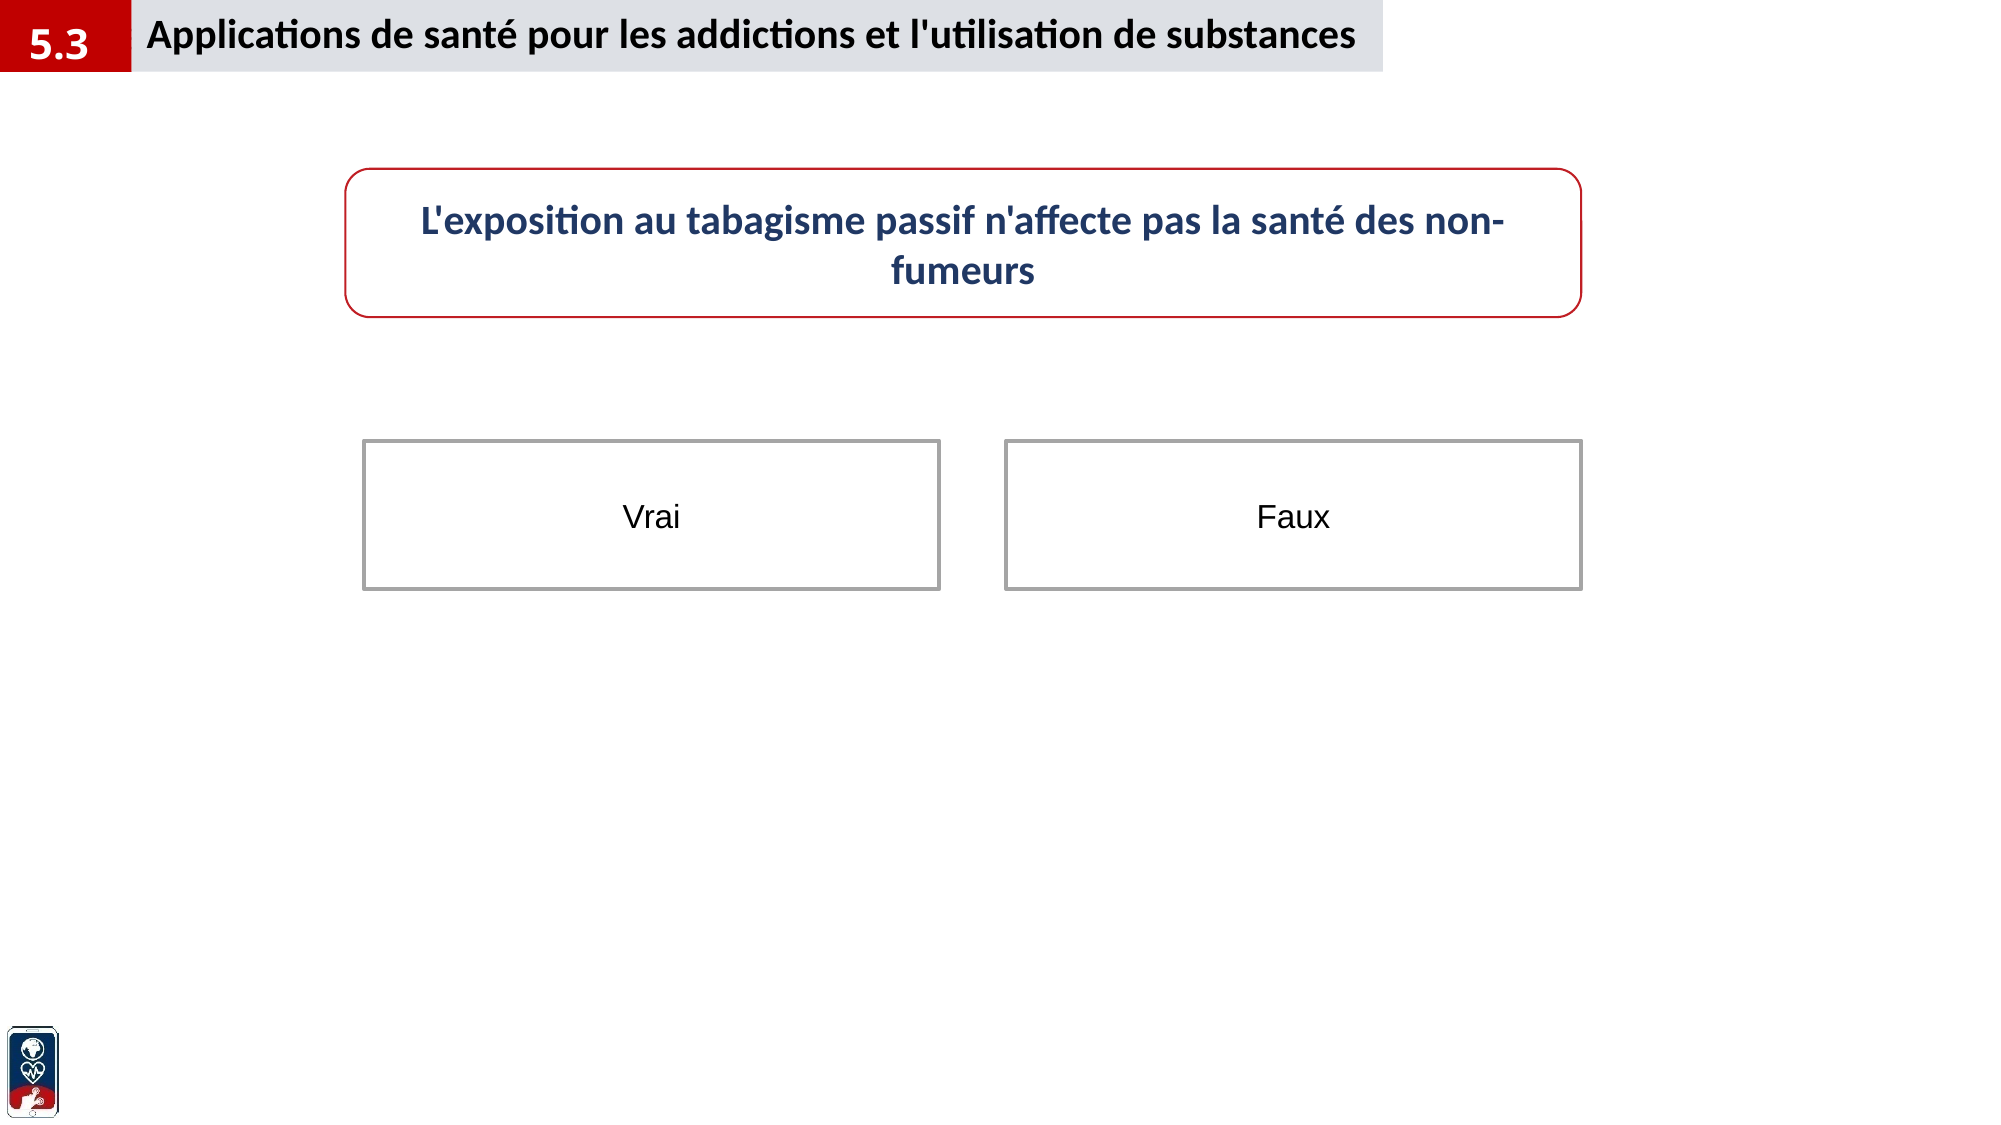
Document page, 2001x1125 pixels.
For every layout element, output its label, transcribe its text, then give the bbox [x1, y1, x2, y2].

text_box Applications de santé pour les addictions et l'utilisation de substances [131, 0, 1383, 72]
picture [7, 1026, 59, 1118]
text_box [0, 0, 131, 72]
text_box 5.3 [14, 9, 132, 61]
text_box Vrai [362, 439, 941, 591]
text_box Faux [1004, 439, 1583, 591]
text_box L'exposition au tabagisme passif n'affecte pas la santé des non-fumeurs [345, 168, 1582, 318]
